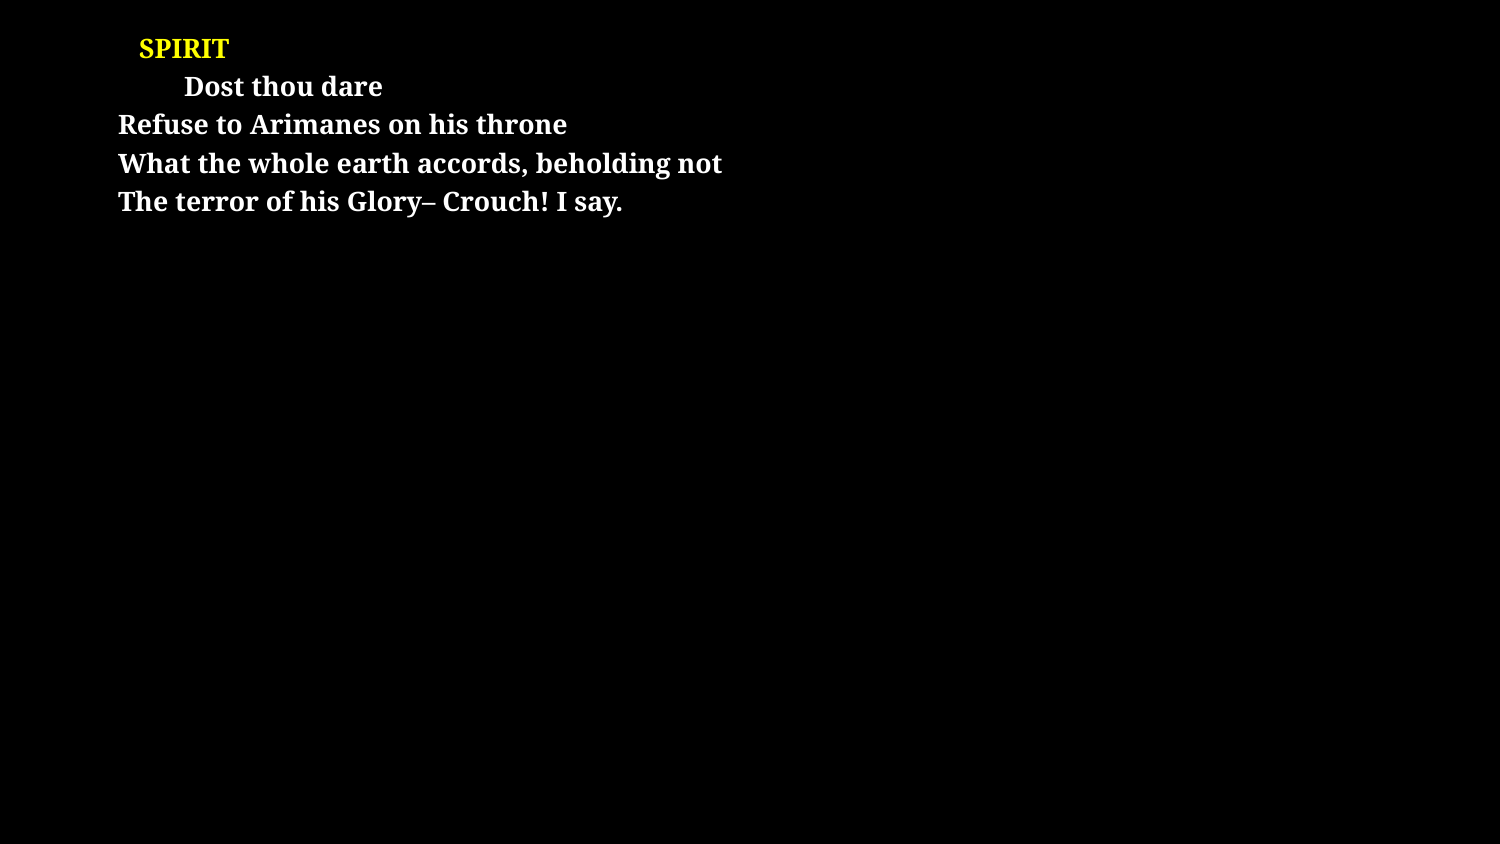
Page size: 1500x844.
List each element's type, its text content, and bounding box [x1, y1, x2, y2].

title SPIRIT Dost thou dare Refuse to Arimanes on his throne What the whole earth accords, beholding not The terror of his Glory– Crouch! I say. [103, 17, 1397, 299]
